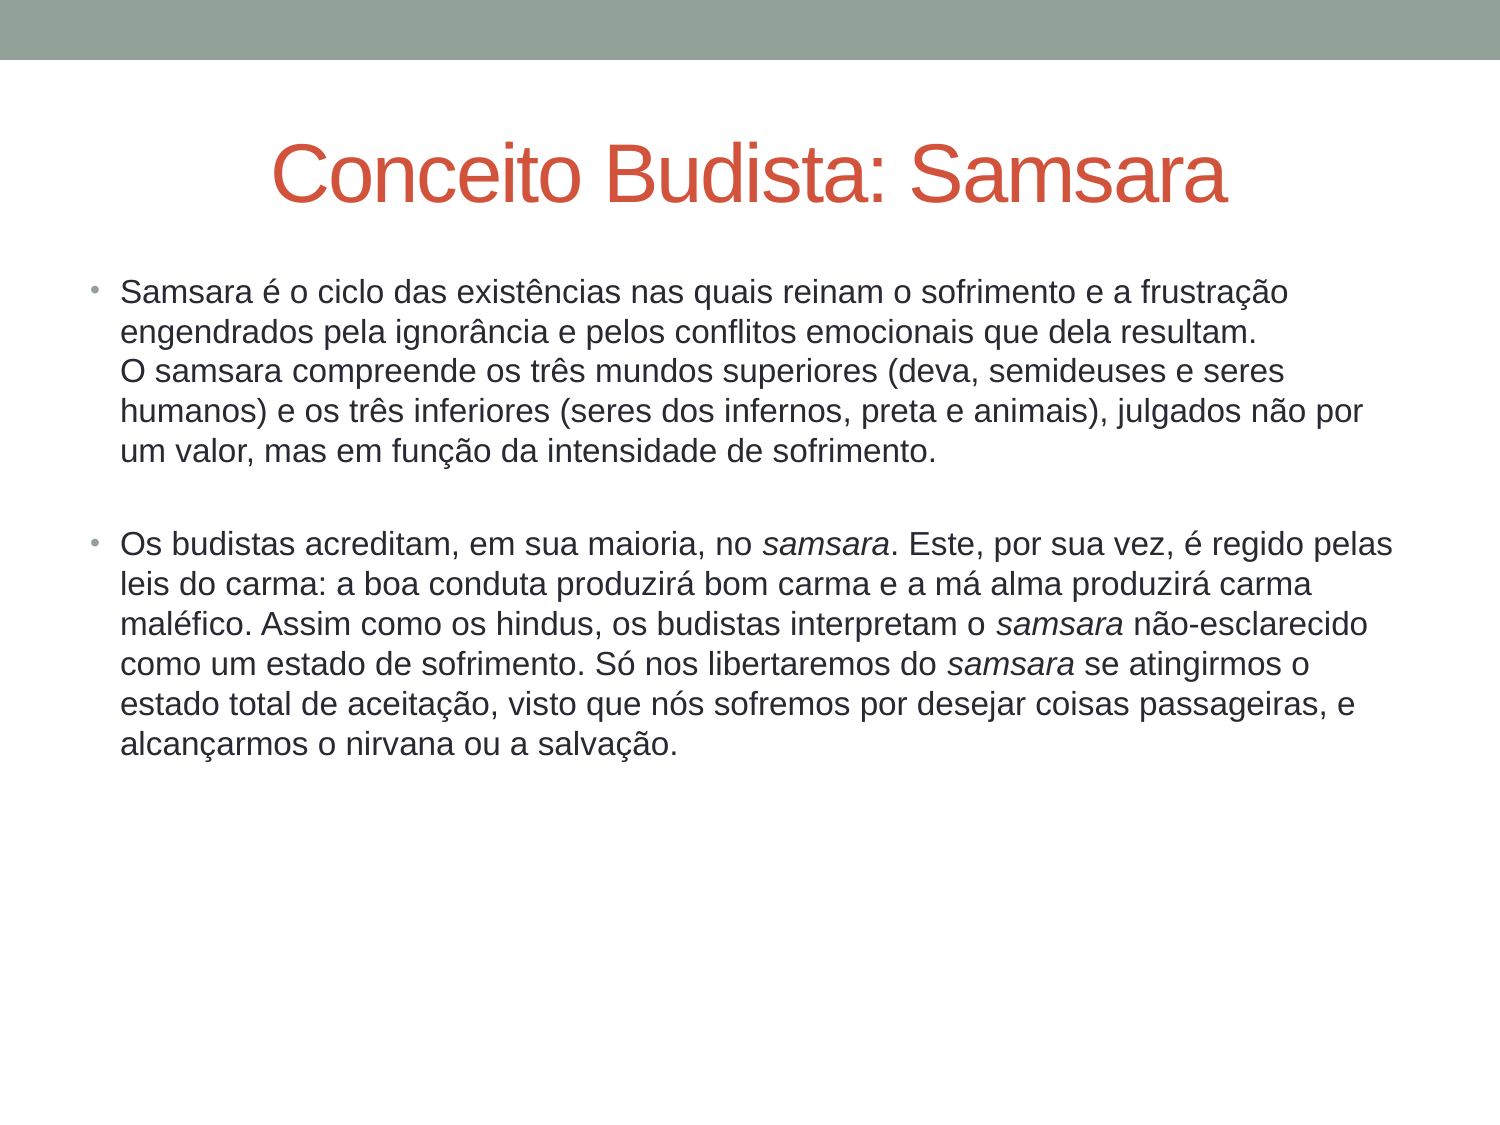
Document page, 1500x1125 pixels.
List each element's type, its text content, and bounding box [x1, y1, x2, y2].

title Conceito Budista: Samsara [75, 87, 1425, 250]
list Samsara é o ciclo das existências nas quais reinam o sofrimento e a frustração engendrados pela ignorância e pelos conflitos emocionais que dela resultam. O samsara compreende os três mundos superiores (deva, semideuses e seres humanos) e os três inferiores (seres dos infernos, preta e animais), julgados não por um valor, mas em função da intensidade de sofrimento. Os budistas acreditam, em sua maioria, no samsara. Este, por sua vez, é regido pelas leis do carma: a boa conduta produzirá bom carma e a má alma produzirá carma maléfico. Assim como os hindus, os budistas interpretam o samsara não-esclarecido como um estado de sofrimento. Só nos libertaremos do samsara se atingirmos o estado total de aceitação, visto que nós sofremos por desejar coisas passageiras, e alcançarmos o nirvana ou a salvação. [75, 262, 1425, 1063]
